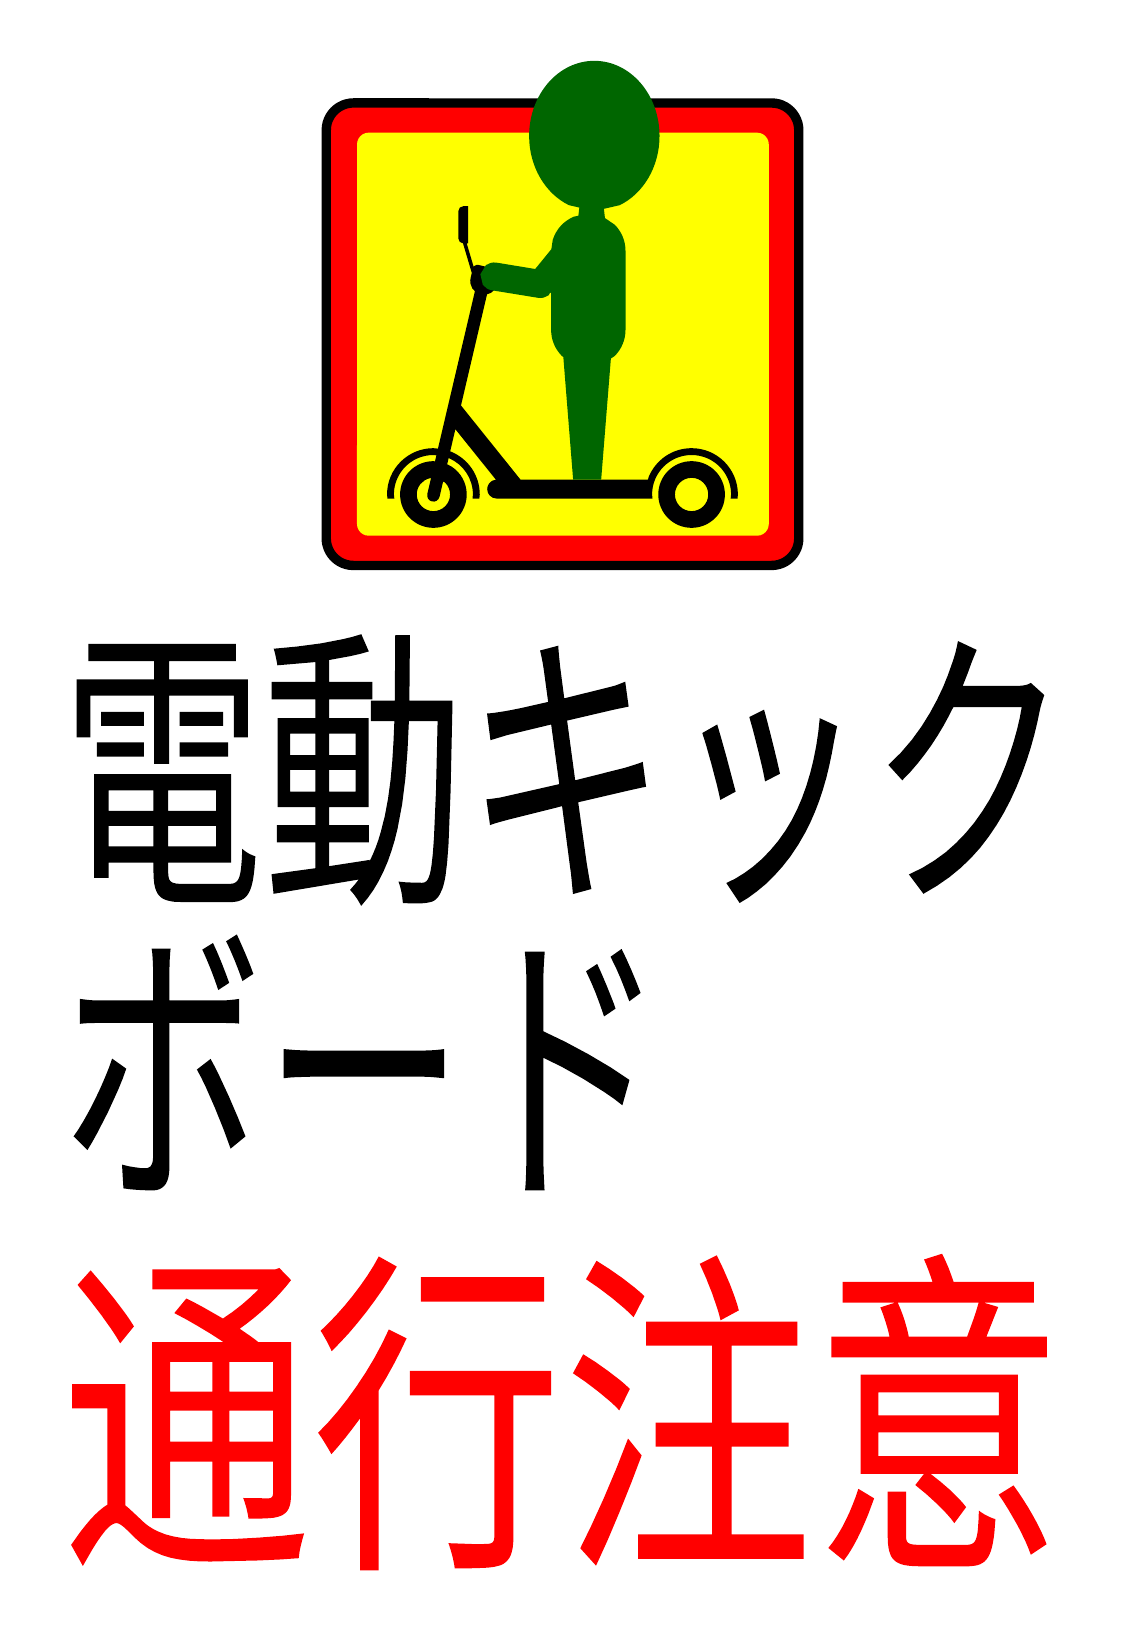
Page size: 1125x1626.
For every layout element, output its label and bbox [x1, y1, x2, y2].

text_box [326, 60, 799, 566]
